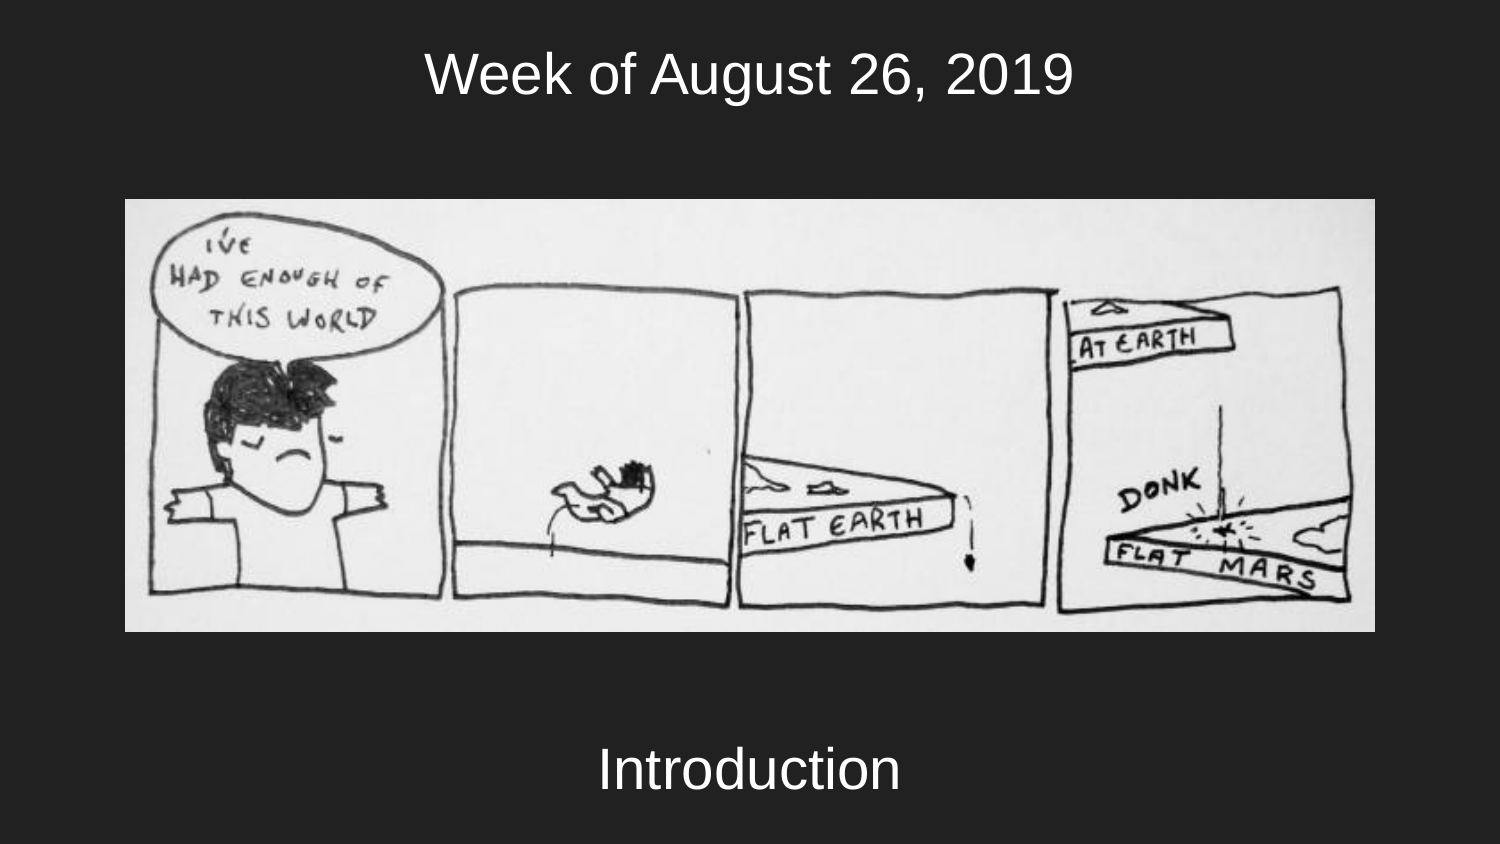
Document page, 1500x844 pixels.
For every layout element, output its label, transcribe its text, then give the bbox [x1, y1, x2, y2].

picture [125, 199, 1375, 632]
title Introduction [51, 715, 1449, 810]
title Week of August 26, 2019 [51, 20, 1449, 115]
